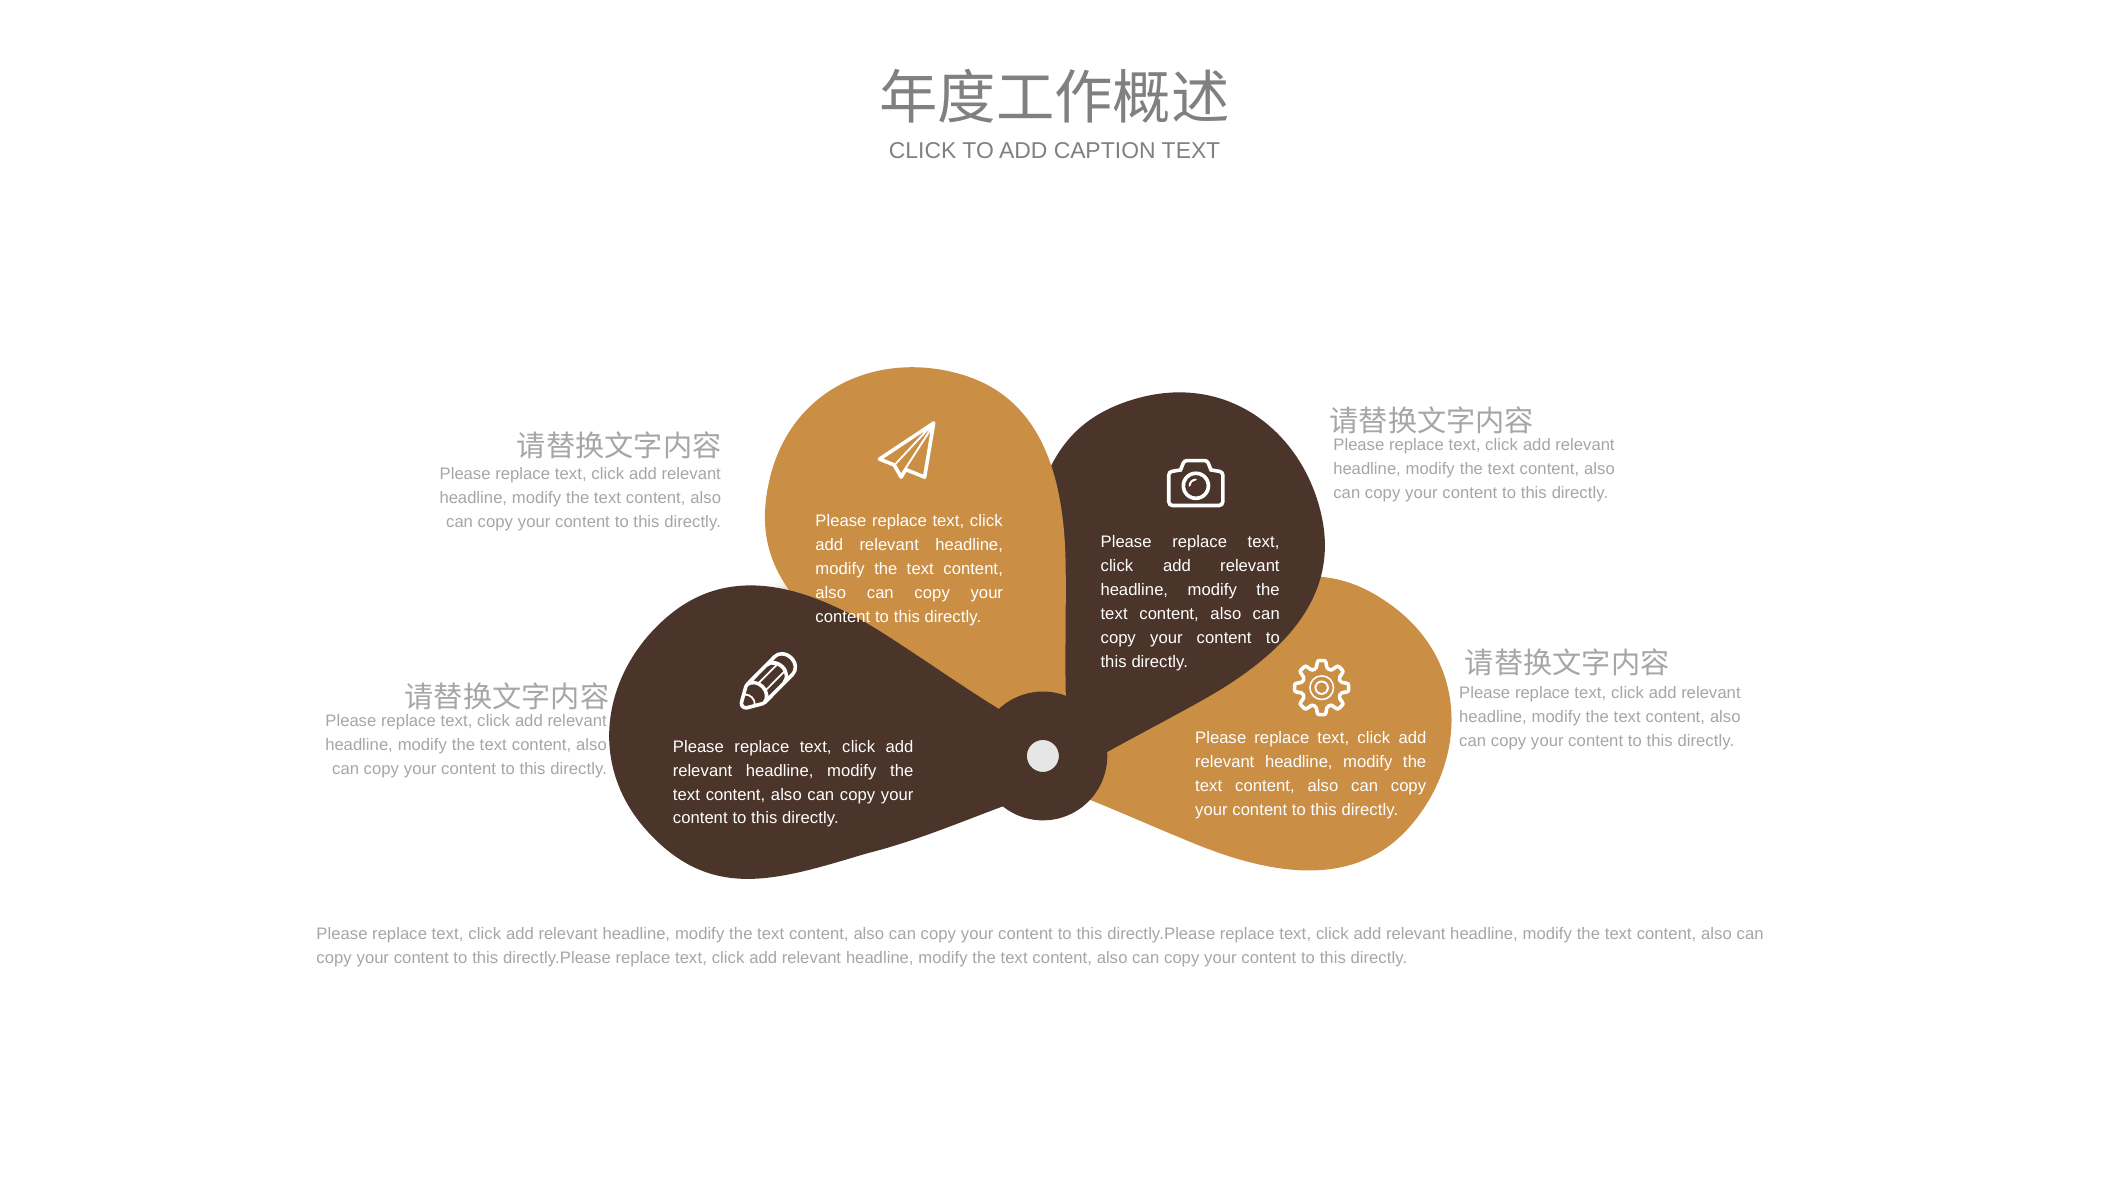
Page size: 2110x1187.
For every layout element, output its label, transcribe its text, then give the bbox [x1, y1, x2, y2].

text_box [295, 671, 611, 777]
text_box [409, 420, 624, 530]
text_box Please replace text, click add relevant headline, modify the text content, also can copy your content to this directly.Please replace text, click add relevant headline, modify the text content, also can copy your content to this directly.Please replace text, click add relevant headline, modify the text content, also can copy your content to this directly. [316, 918, 1793, 967]
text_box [1459, 637, 1771, 749]
text_box 年度工作概述 [865, 60, 1245, 131]
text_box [1442, 395, 1644, 501]
text_box CLICK TO ADD CAPTION TEXT [865, 135, 1245, 163]
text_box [624, 373, 1442, 921]
